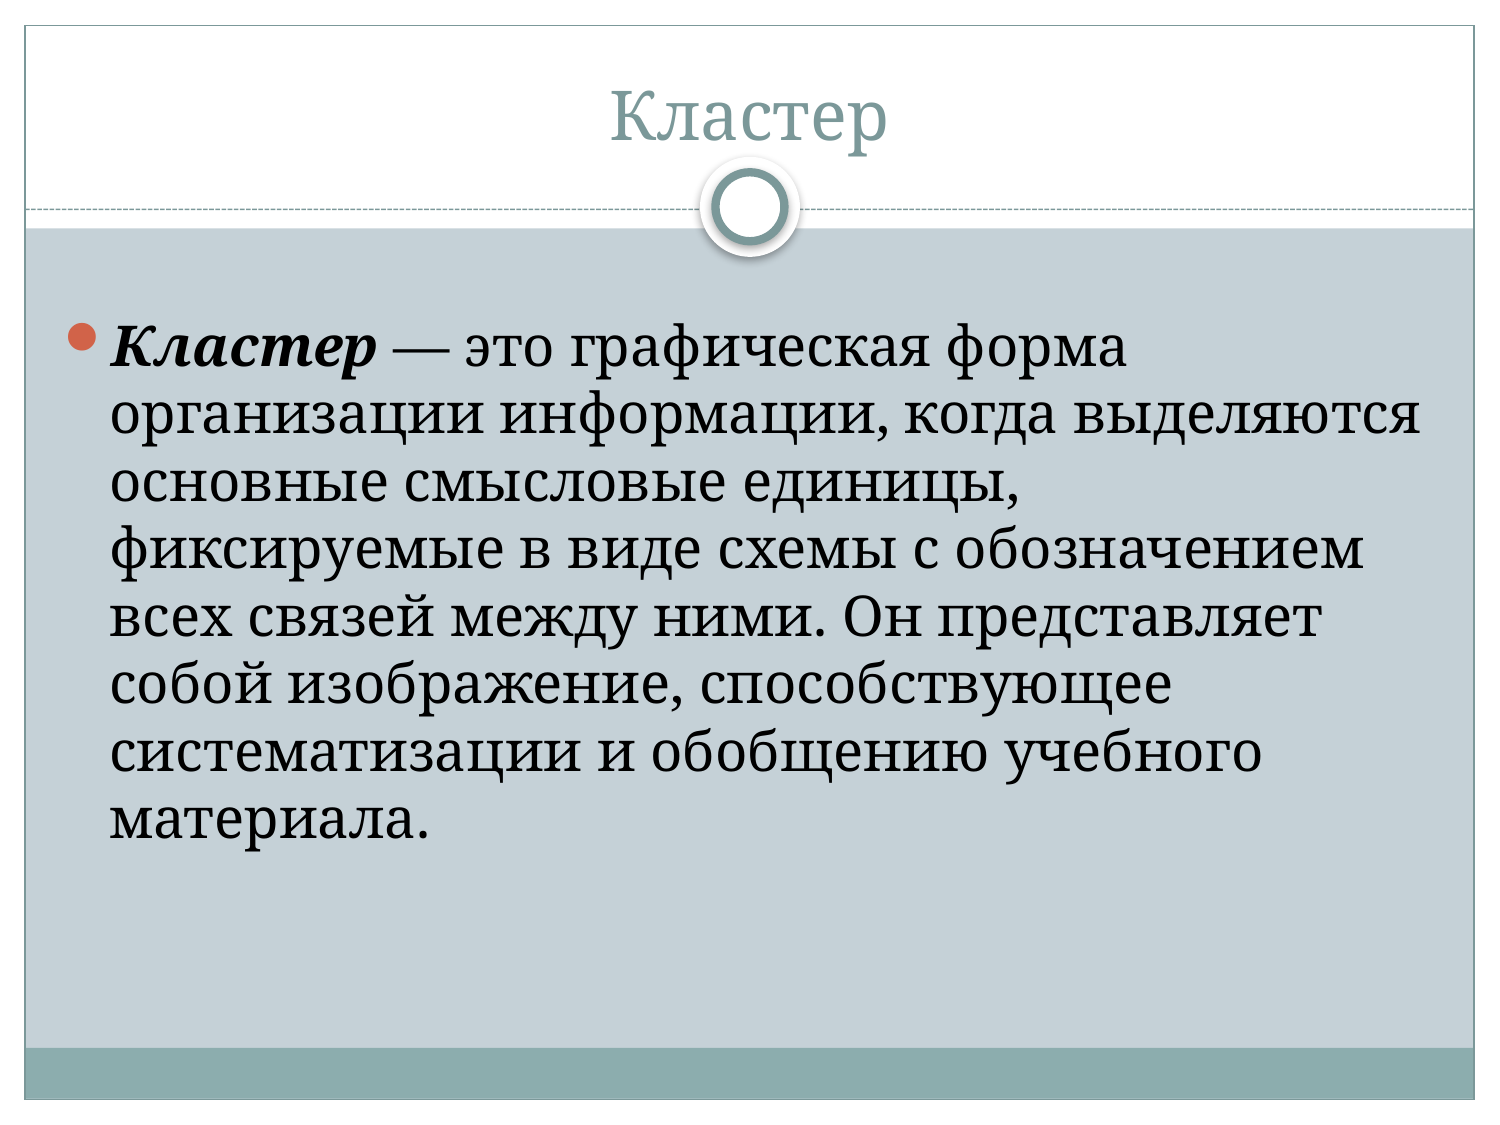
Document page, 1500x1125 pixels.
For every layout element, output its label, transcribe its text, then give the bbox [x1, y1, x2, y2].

title Кластер [49, 37, 1450, 162]
list Кластер — это графическая форма организации информации, когда выделяются основные смысловые единицы, фиксируемые в виде схемы с обозначением всех связей между ними. Он представляет собой изображение, способствующее систематизации и обобщению учебного материала. [49, 302, 1445, 1001]
